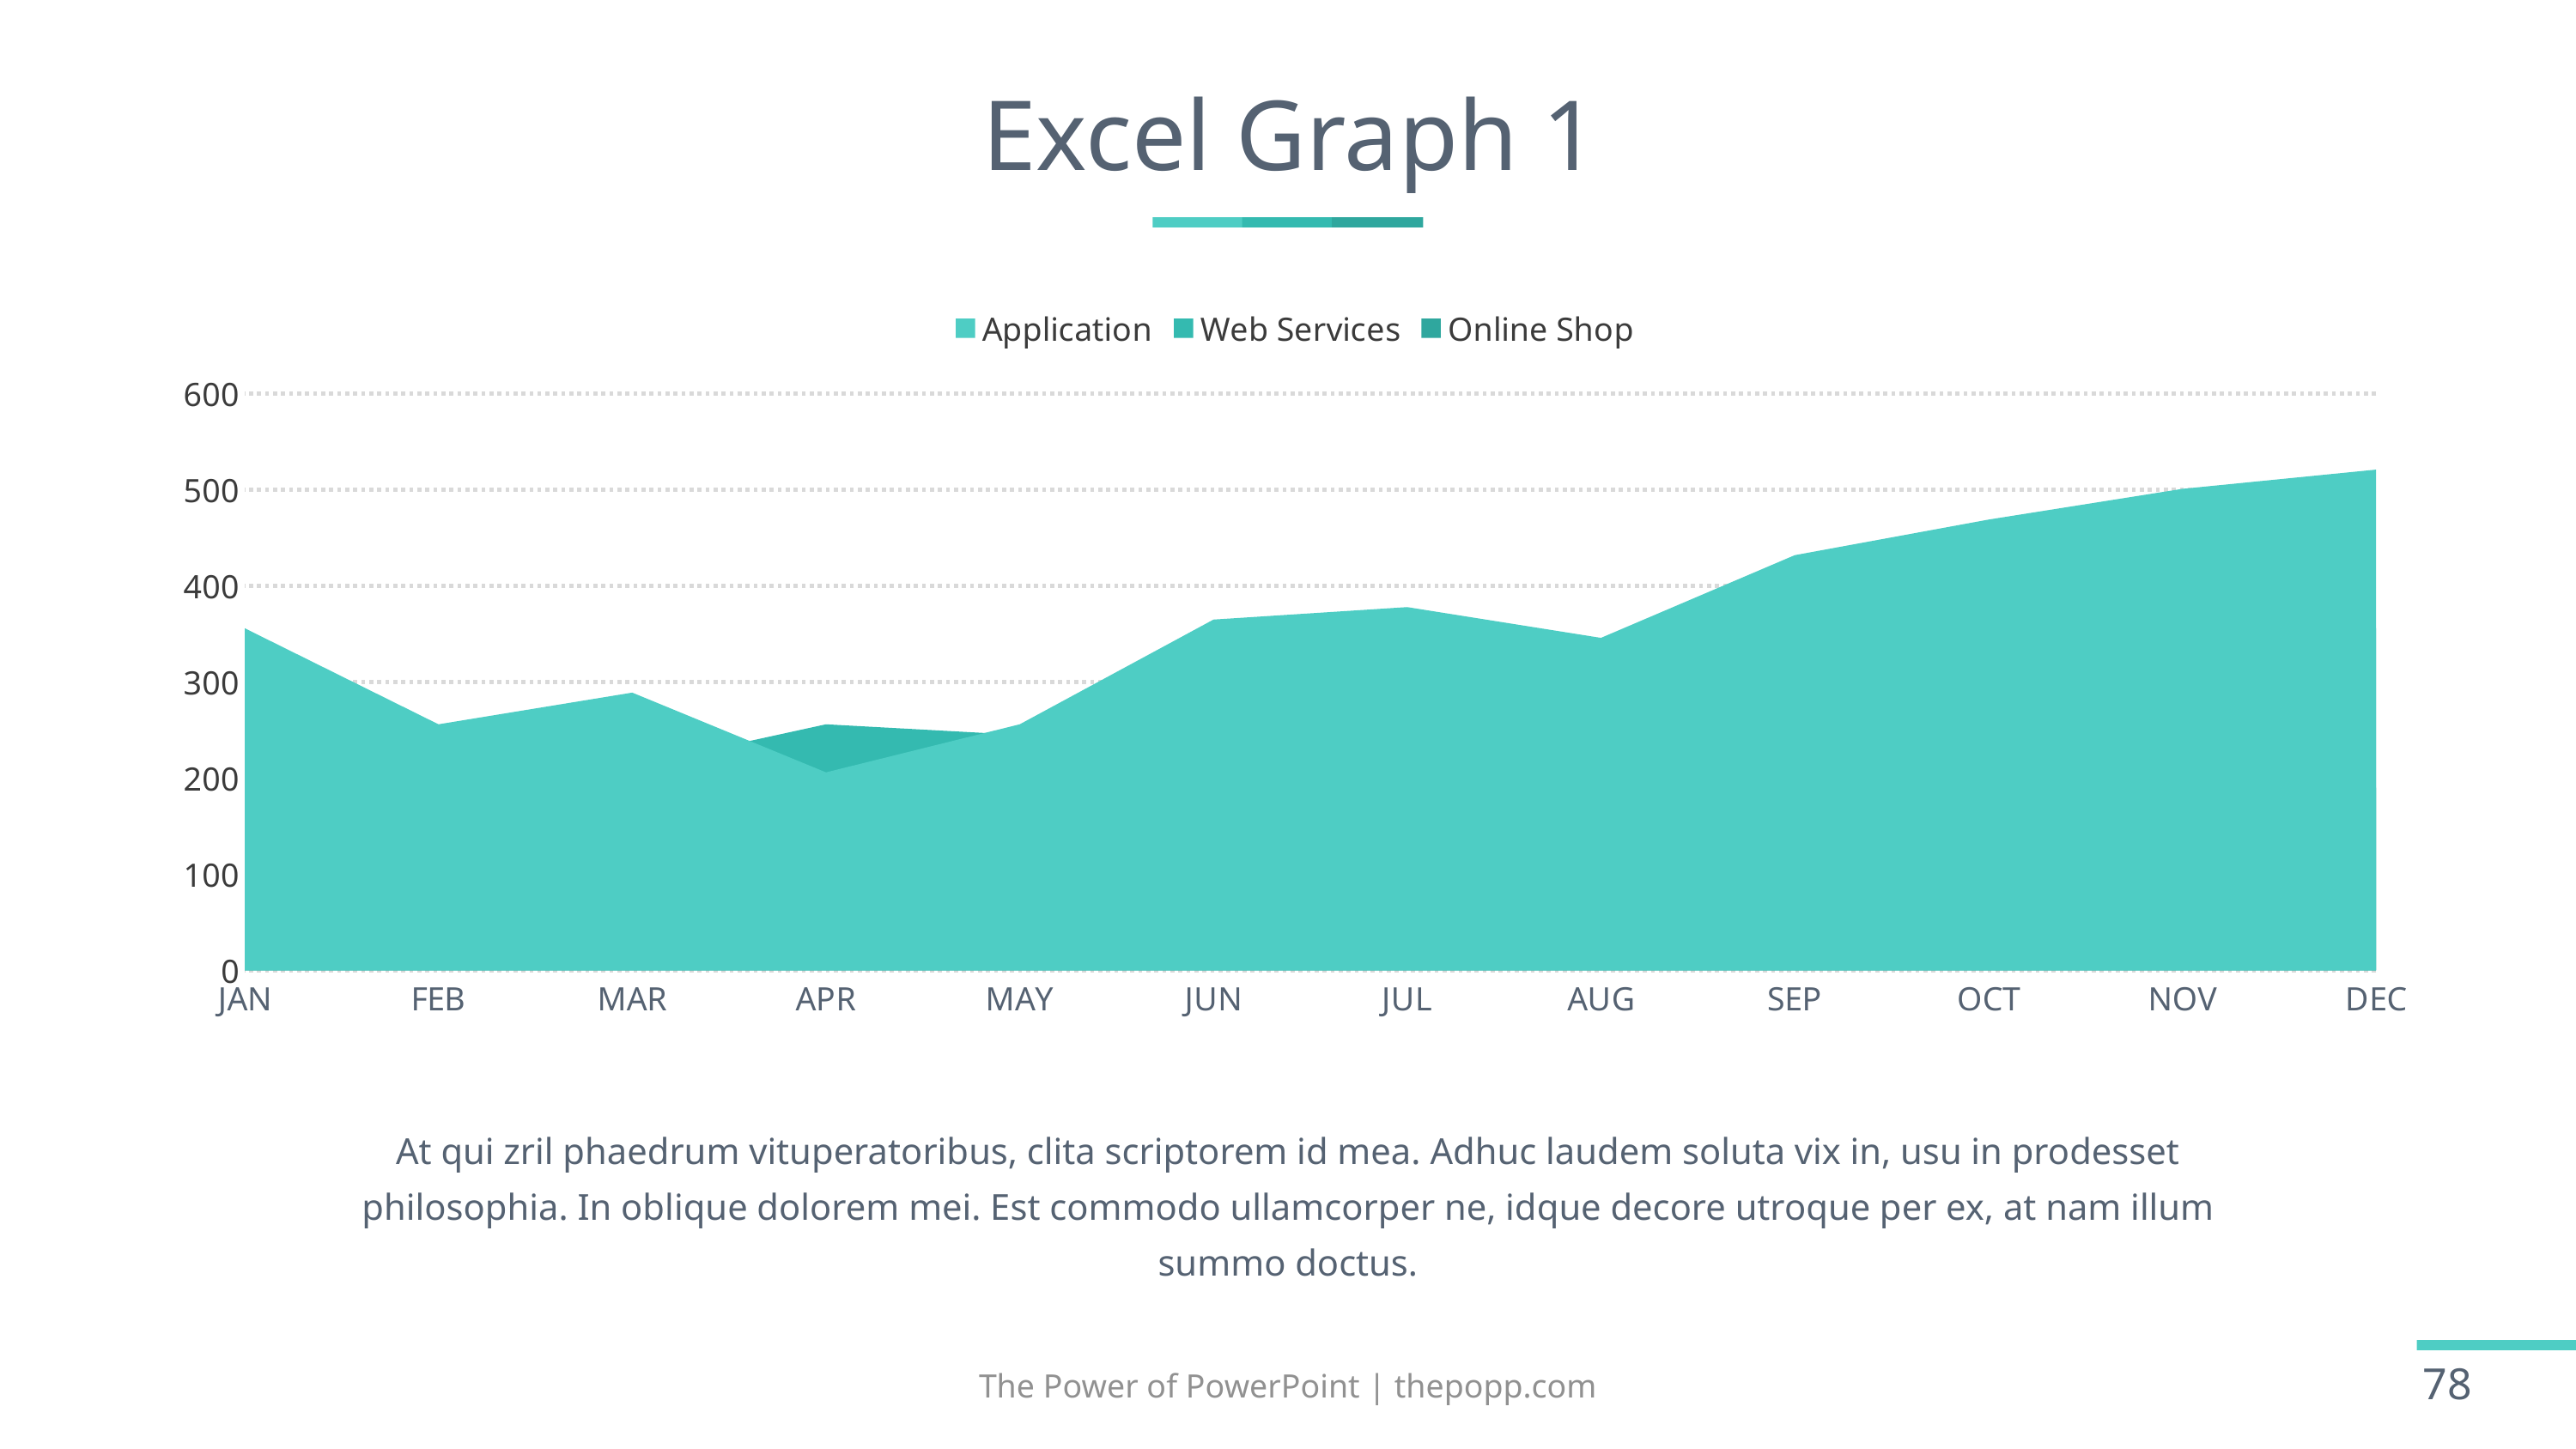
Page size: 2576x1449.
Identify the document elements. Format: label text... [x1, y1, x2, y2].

footer The Power of PowerPoint | thepopp.com [853, 1352, 1723, 1427]
title Excel Graph 1 [69, 49, 2512, 230]
text_box At qui zril phaedrum vituperatoribus, clita scriptorem id mea. Adhuc laudem soluta vix in, usu in prodesset philosophia. In oblique dolorem mei. Est commodo ullamcorper ne, idque decore utroque per ex, at nam illum summo doctus. [337, 1109, 2239, 1352]
chart [137, 290, 2454, 1035]
slide_number 78 [2409, 1351, 2576, 1421]
